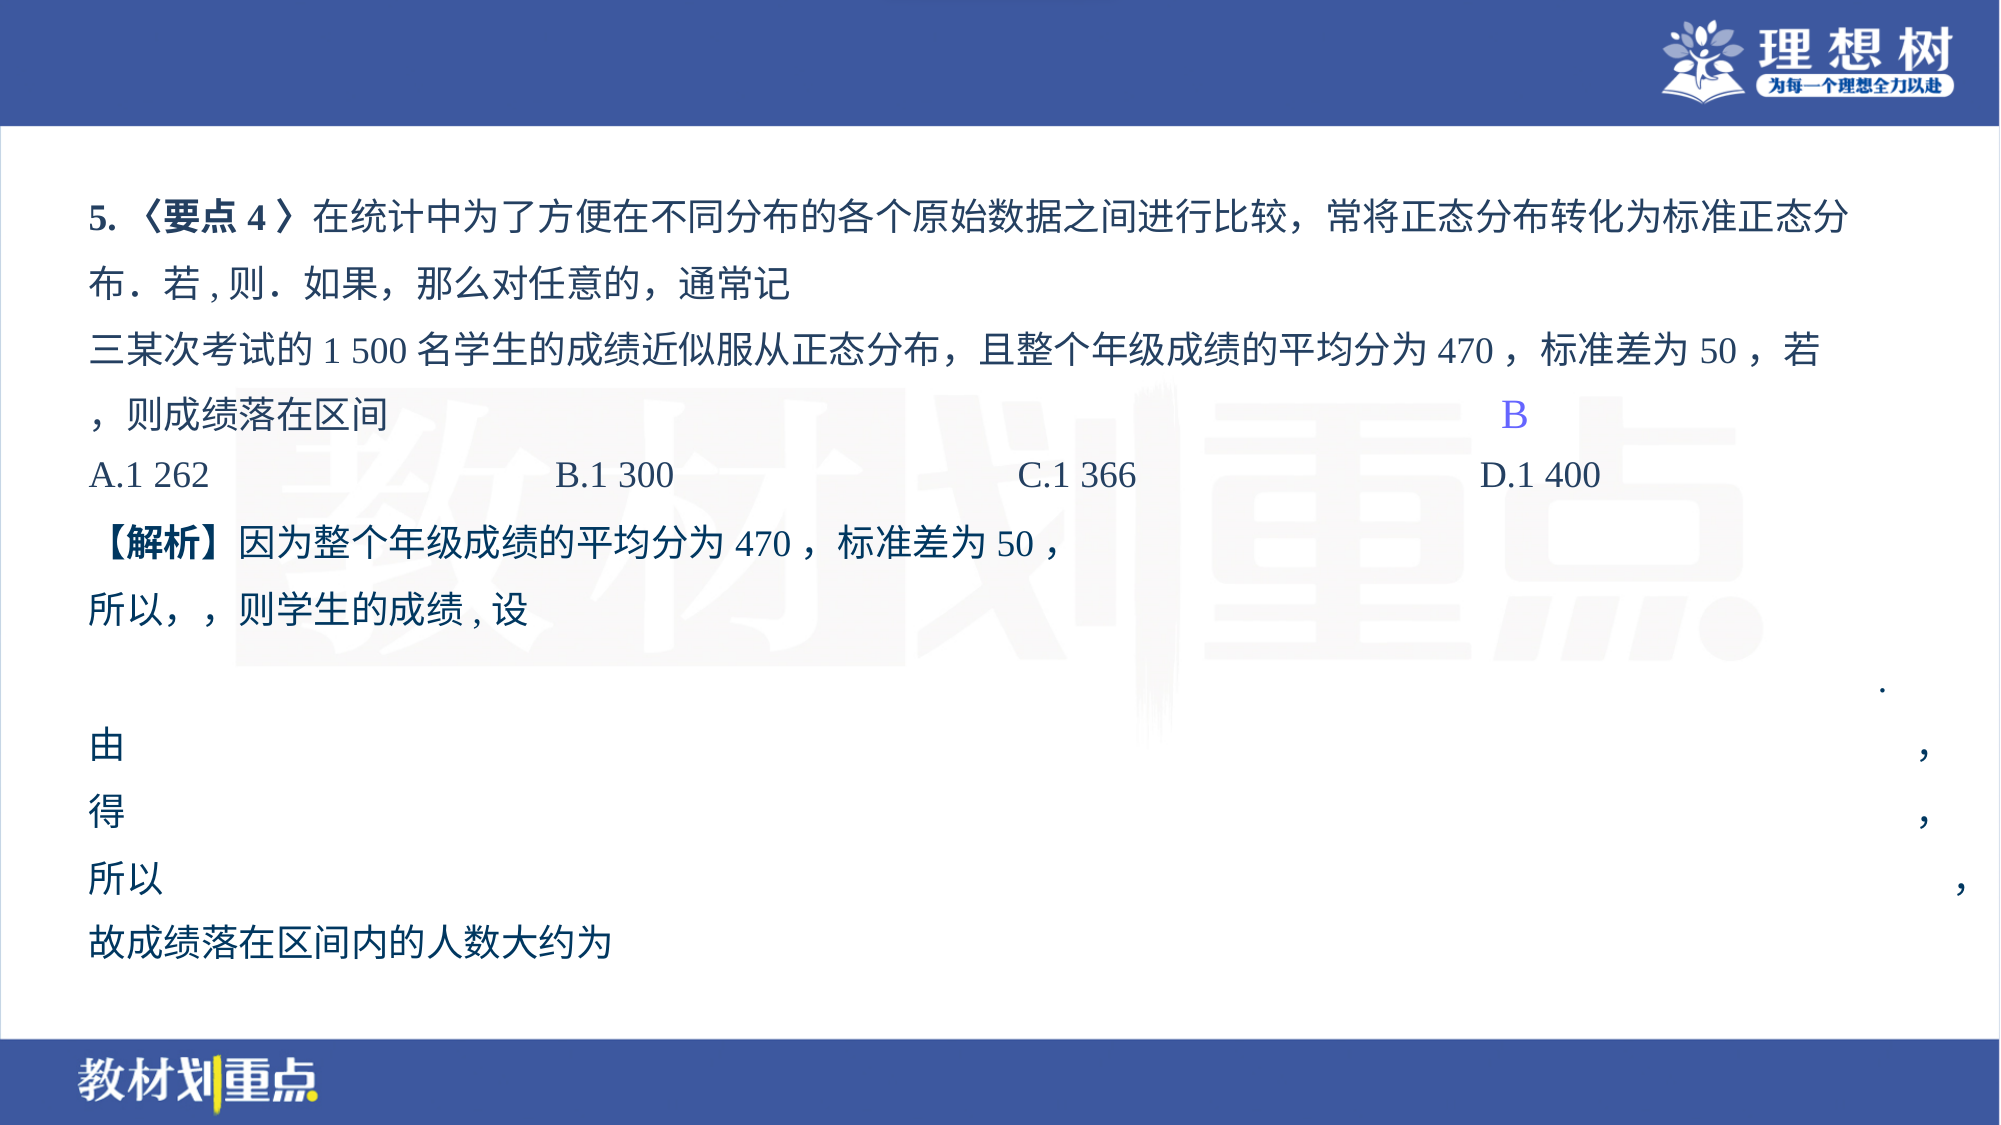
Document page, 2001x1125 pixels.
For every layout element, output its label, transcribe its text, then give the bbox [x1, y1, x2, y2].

text_box A.1 262 B.1 300 C.1 366 D.1 400 [88, 430, 1911, 489]
text_box B [1486, 385, 1544, 430]
picture [0, 0, 2000, 1125]
